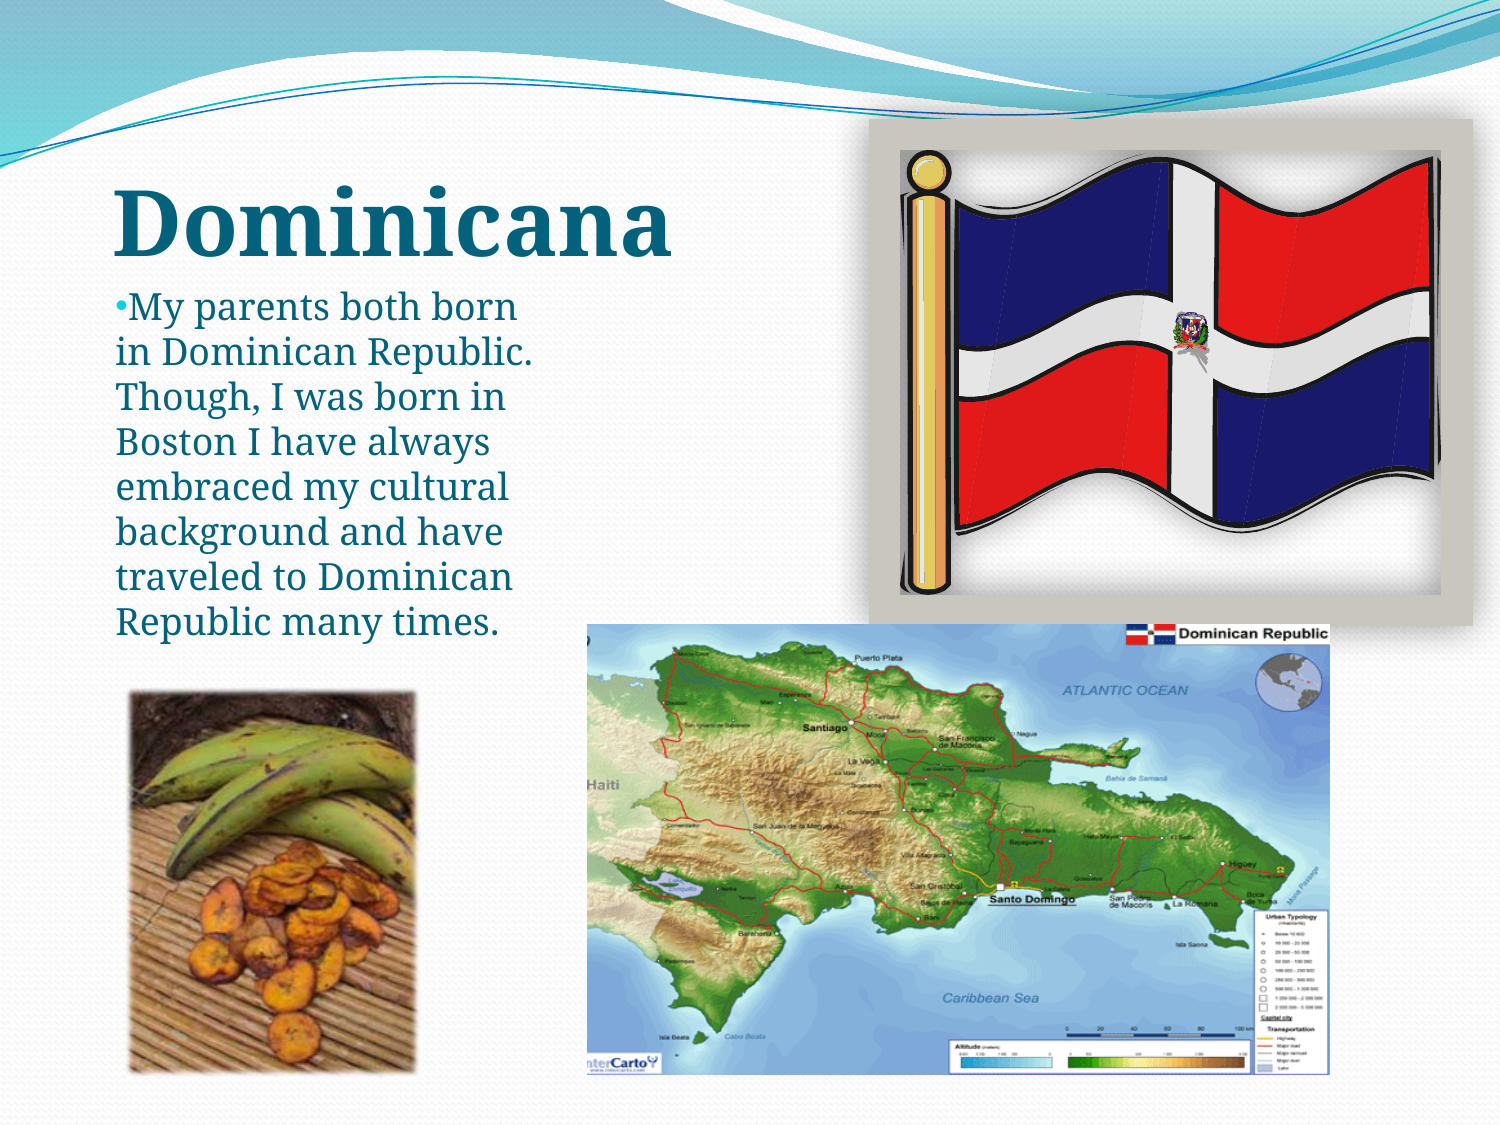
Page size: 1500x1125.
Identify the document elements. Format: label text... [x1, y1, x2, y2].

list My parents both born in Dominican Republic. Though, I was born in Boston I have always embraced my cultural background and have traveled to Dominican Republic many times. [112, 275, 563, 1025]
picture [899, 149, 1442, 596]
title Dominicana [112, 84, 738, 275]
picture [587, 624, 1331, 1076]
picture [124, 687, 423, 1079]
